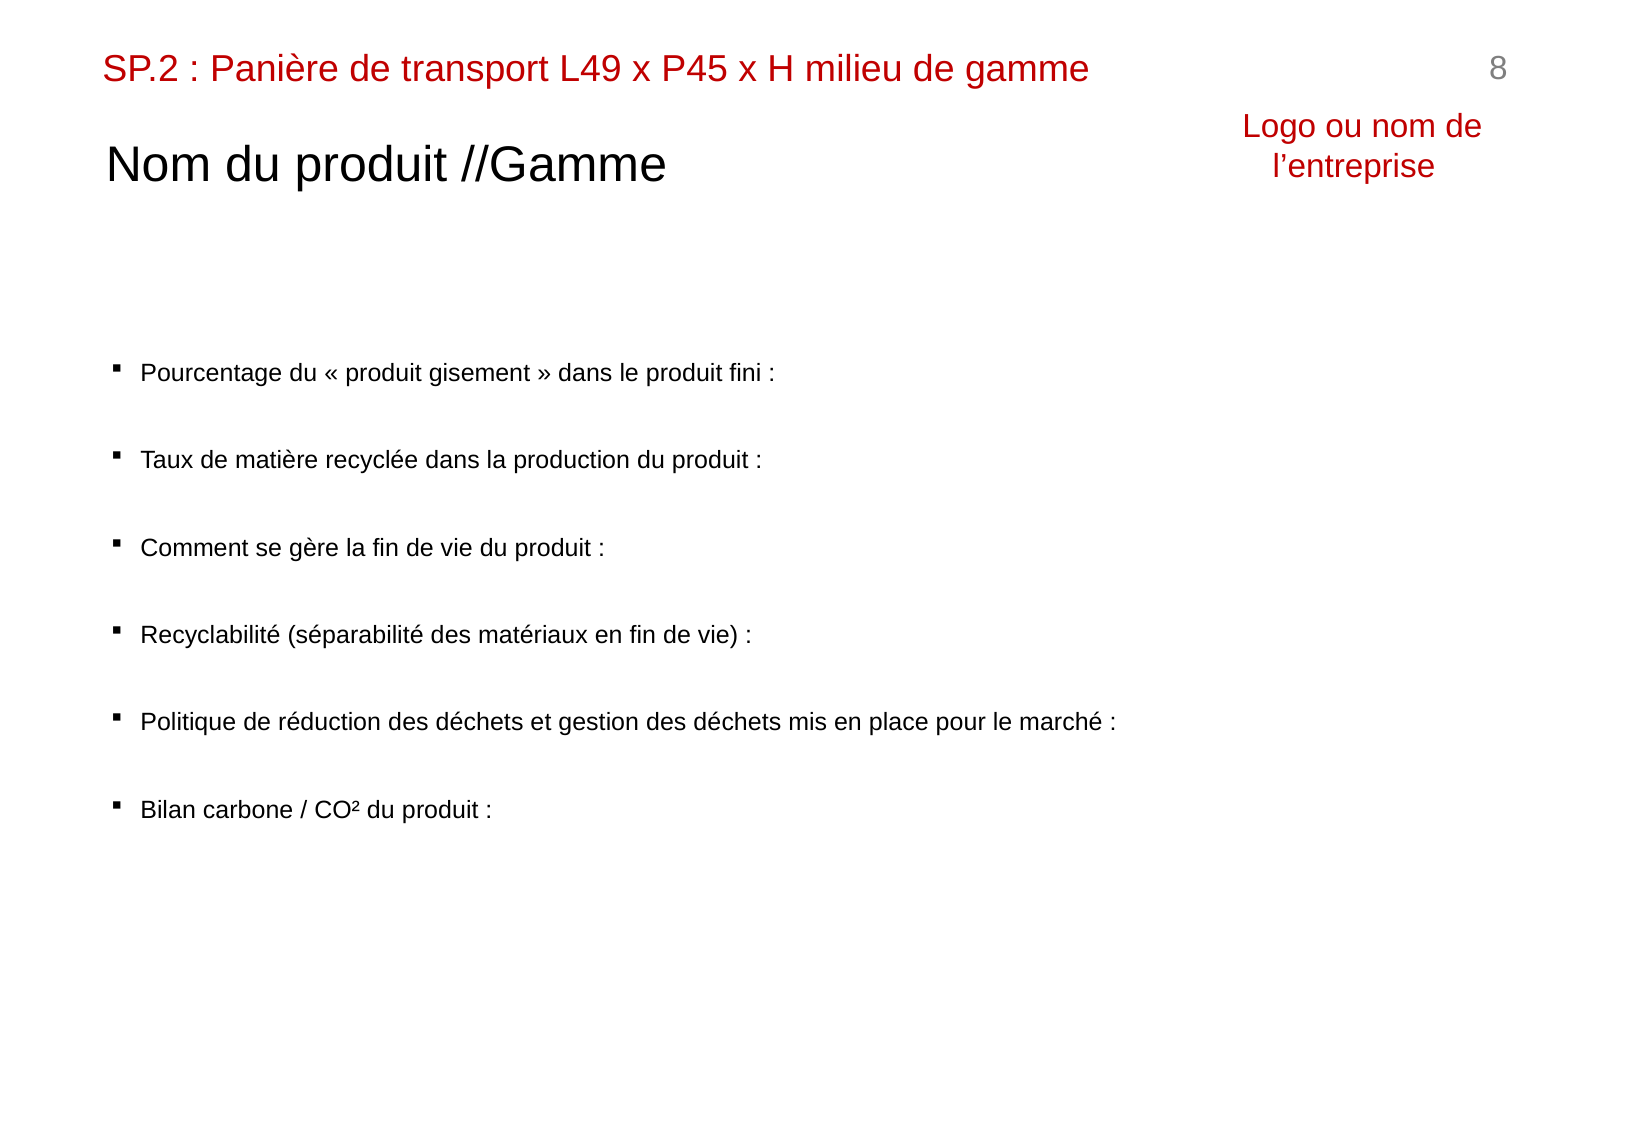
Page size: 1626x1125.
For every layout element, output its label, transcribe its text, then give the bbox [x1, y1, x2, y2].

text_box Logo ou nom de l’entreprise [1141, 91, 1567, 197]
list Nom du produit //Gamme [91, 109, 1523, 215]
title SP.2 : Panière de transport L49 x P45 x H milieu de gamme [102, 19, 1426, 109]
text_box Pourcentage du « produit gisement » dans le produit fini : Taux de matière recyclée dans la production du produit : Comment se gère la fin de vie du produit : Recyclabilité (séparabilité des matériaux en fin de vie) : Politique de réduction des déchets et gestion des déchets mis en place pour le marché : Bilan carbone / CO² du produit : [81, 304, 1333, 1067]
slide_number 8 [1426, 19, 1523, 91]
